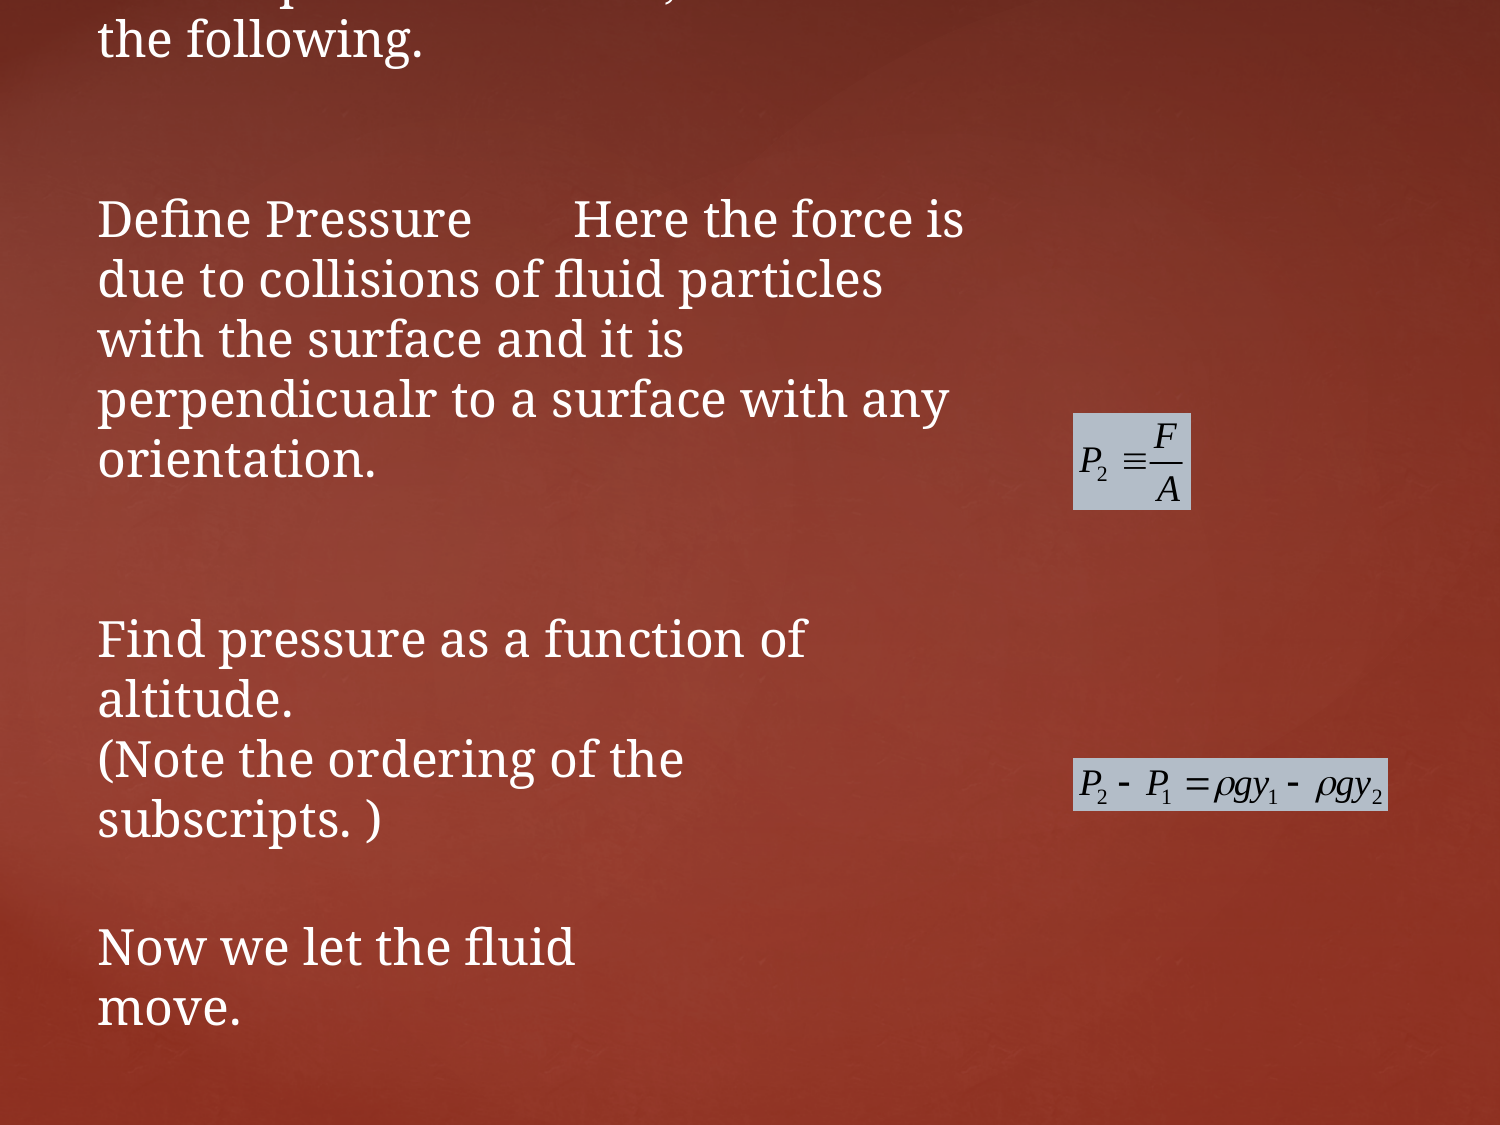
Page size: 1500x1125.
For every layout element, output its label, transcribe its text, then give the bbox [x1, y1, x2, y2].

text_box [1071, 412, 1192, 511]
text_box Now we let the fluid move. [82, 945, 668, 1043]
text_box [1071, 756, 1389, 812]
text_box So far, for fluids not in motion, and with the vertical coordinate positive in the upward direction, we have the following. Define Pressure Here the force is due to collisions of fluid particles with the surface and it is perpendicualr to a surface with any orientation. Find pressure as a function of altitude. (Note the ordering of the subscripts. ) [82, 67, 990, 855]
